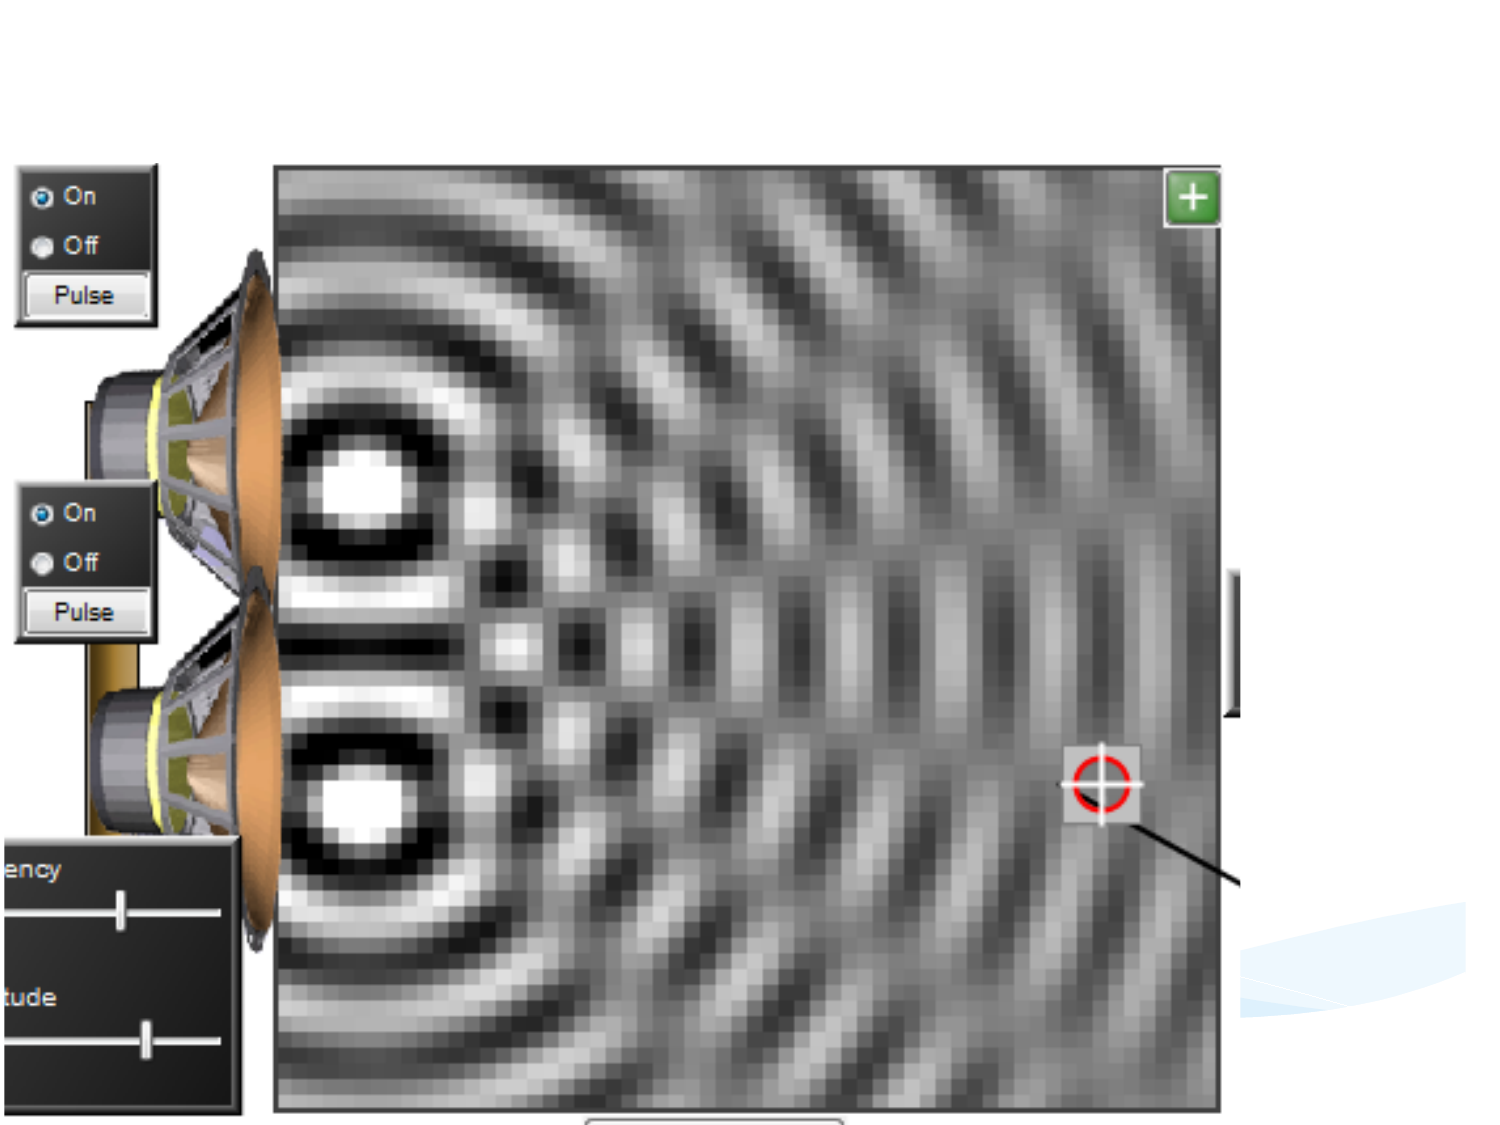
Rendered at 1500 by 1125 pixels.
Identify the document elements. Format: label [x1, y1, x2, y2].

picture [4, 163, 1241, 1125]
